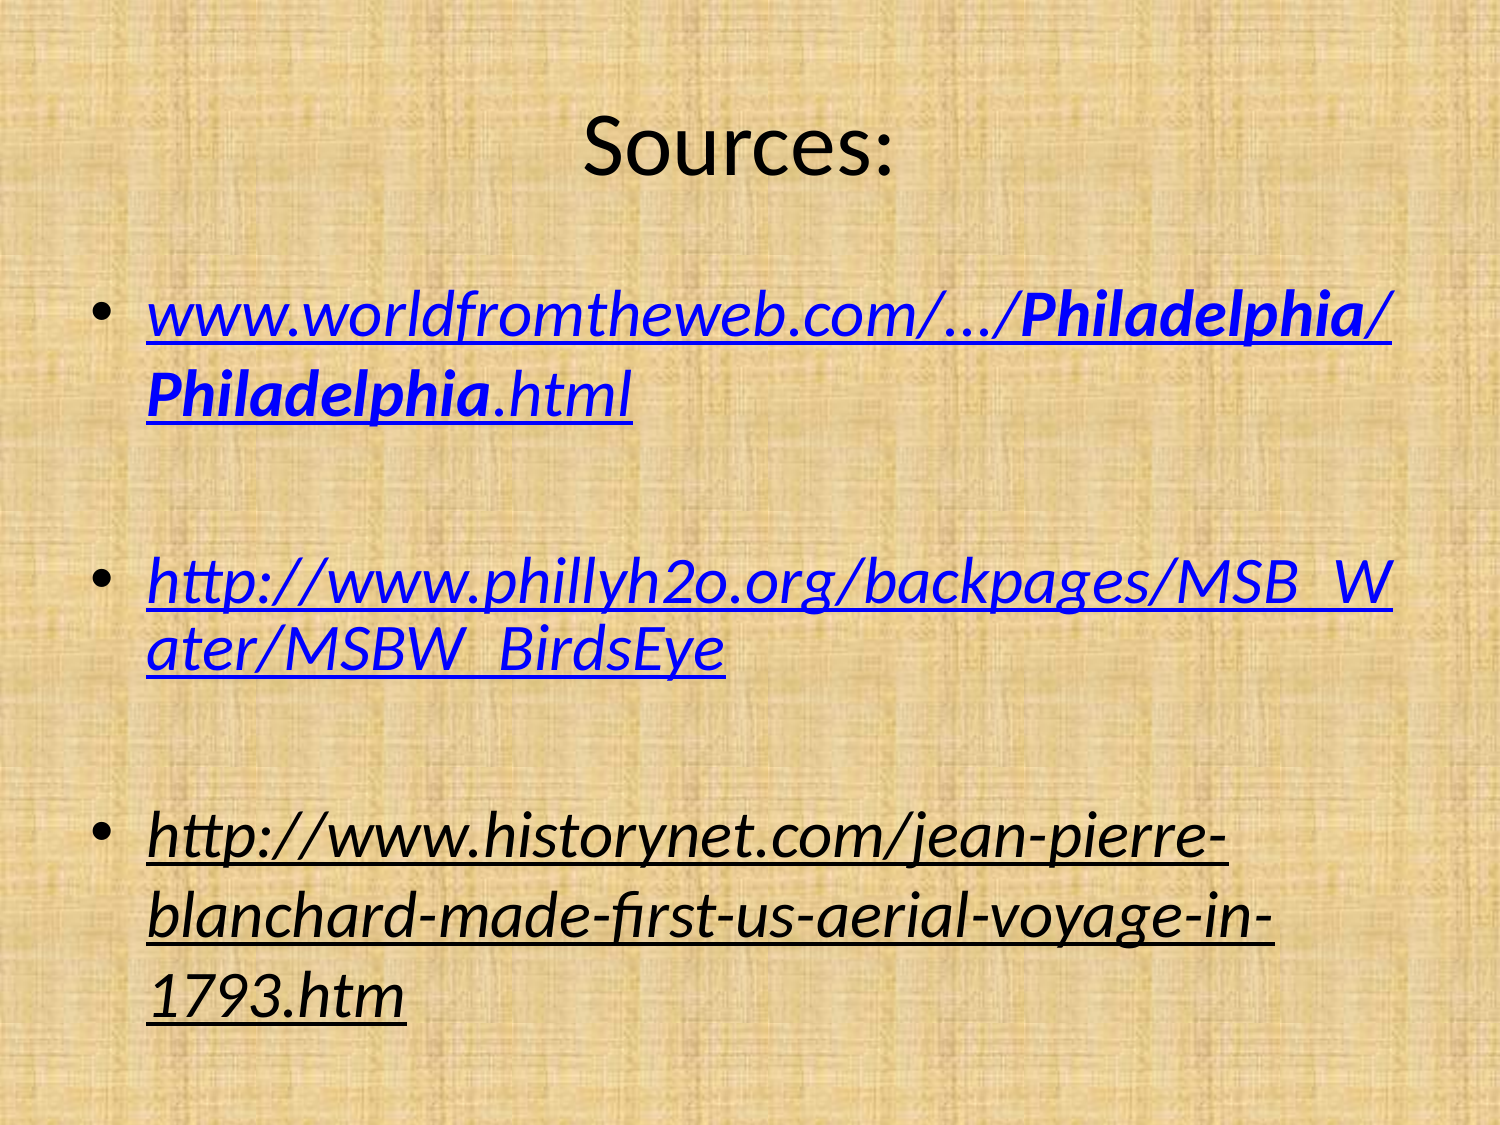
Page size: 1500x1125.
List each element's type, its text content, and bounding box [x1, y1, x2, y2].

picture [0, 0, 1500, 1125]
list www.worldfromtheweb.com/.../Philadelphia/Philadelphia.html http://www.phillyh2o.org/backpages/MSB_Water/MSBW_BirdsEye http://www.historynet.com/jean-pierre-blanchard-made-first-us-aerial-voyage-in-1793.htm [75, 262, 1425, 1005]
title Sources: [75, 45, 1425, 233]
